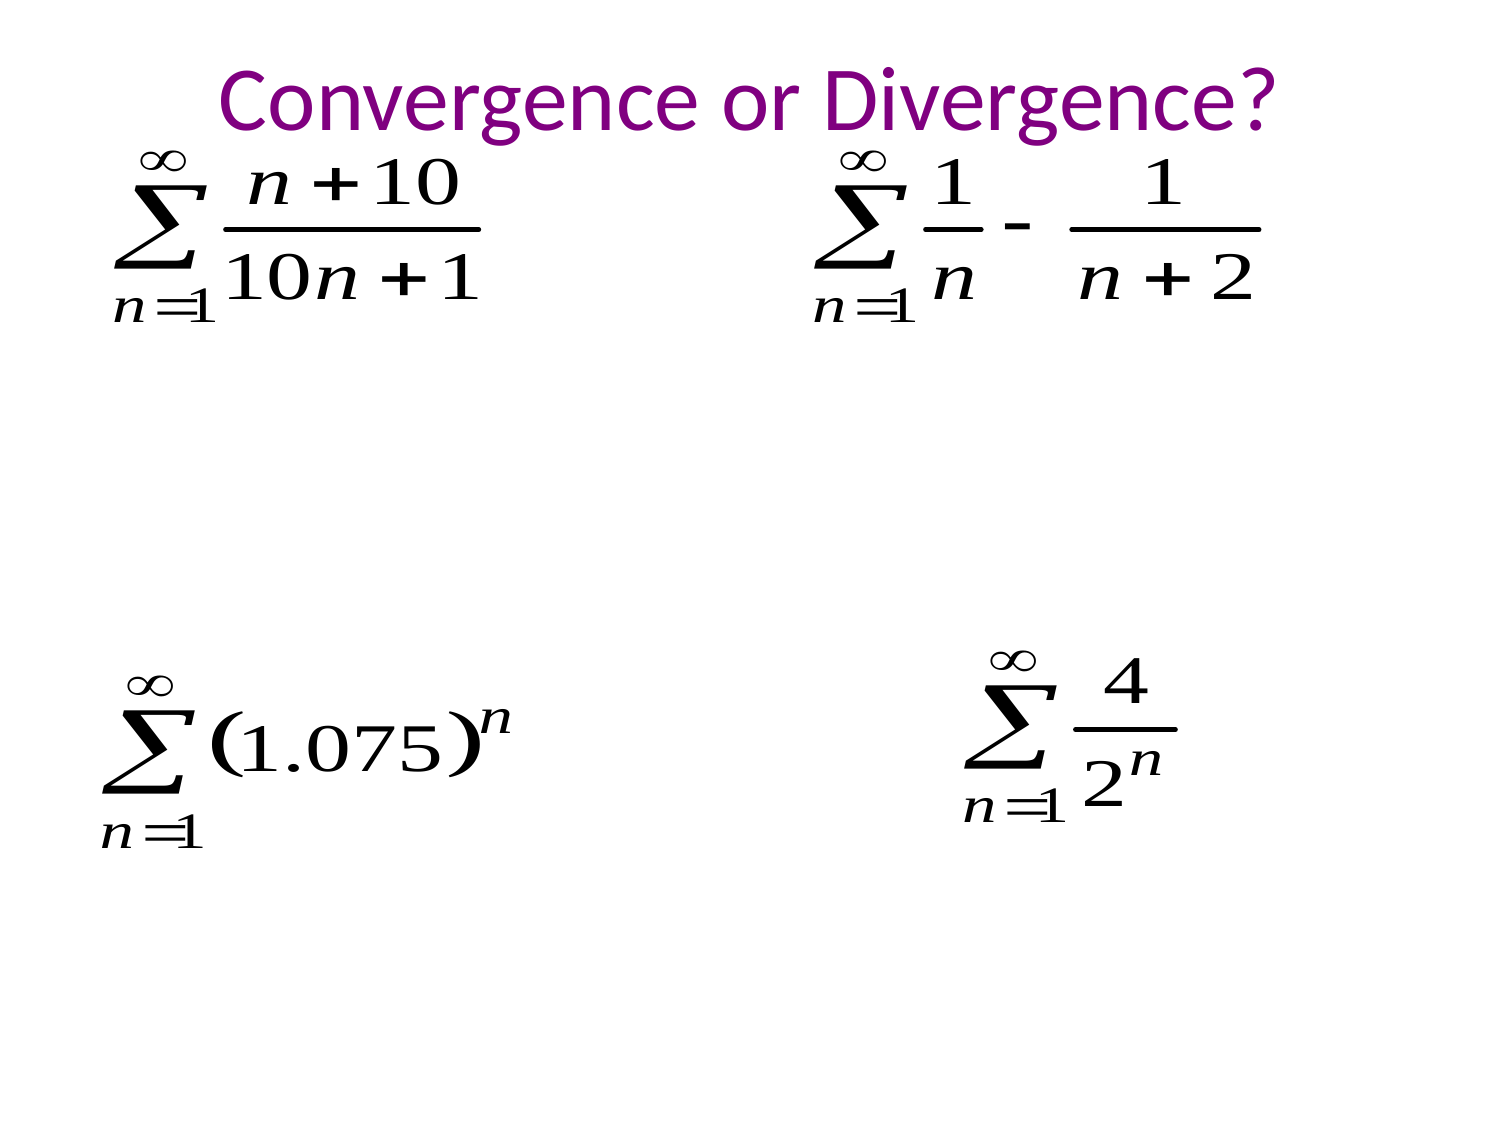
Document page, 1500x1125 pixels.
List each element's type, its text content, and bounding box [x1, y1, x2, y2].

title Convergence or Divergence? [112, 0, 1388, 188]
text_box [799, 124, 1279, 335]
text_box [99, 124, 494, 335]
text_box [87, 649, 534, 860]
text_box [949, 624, 1193, 835]
